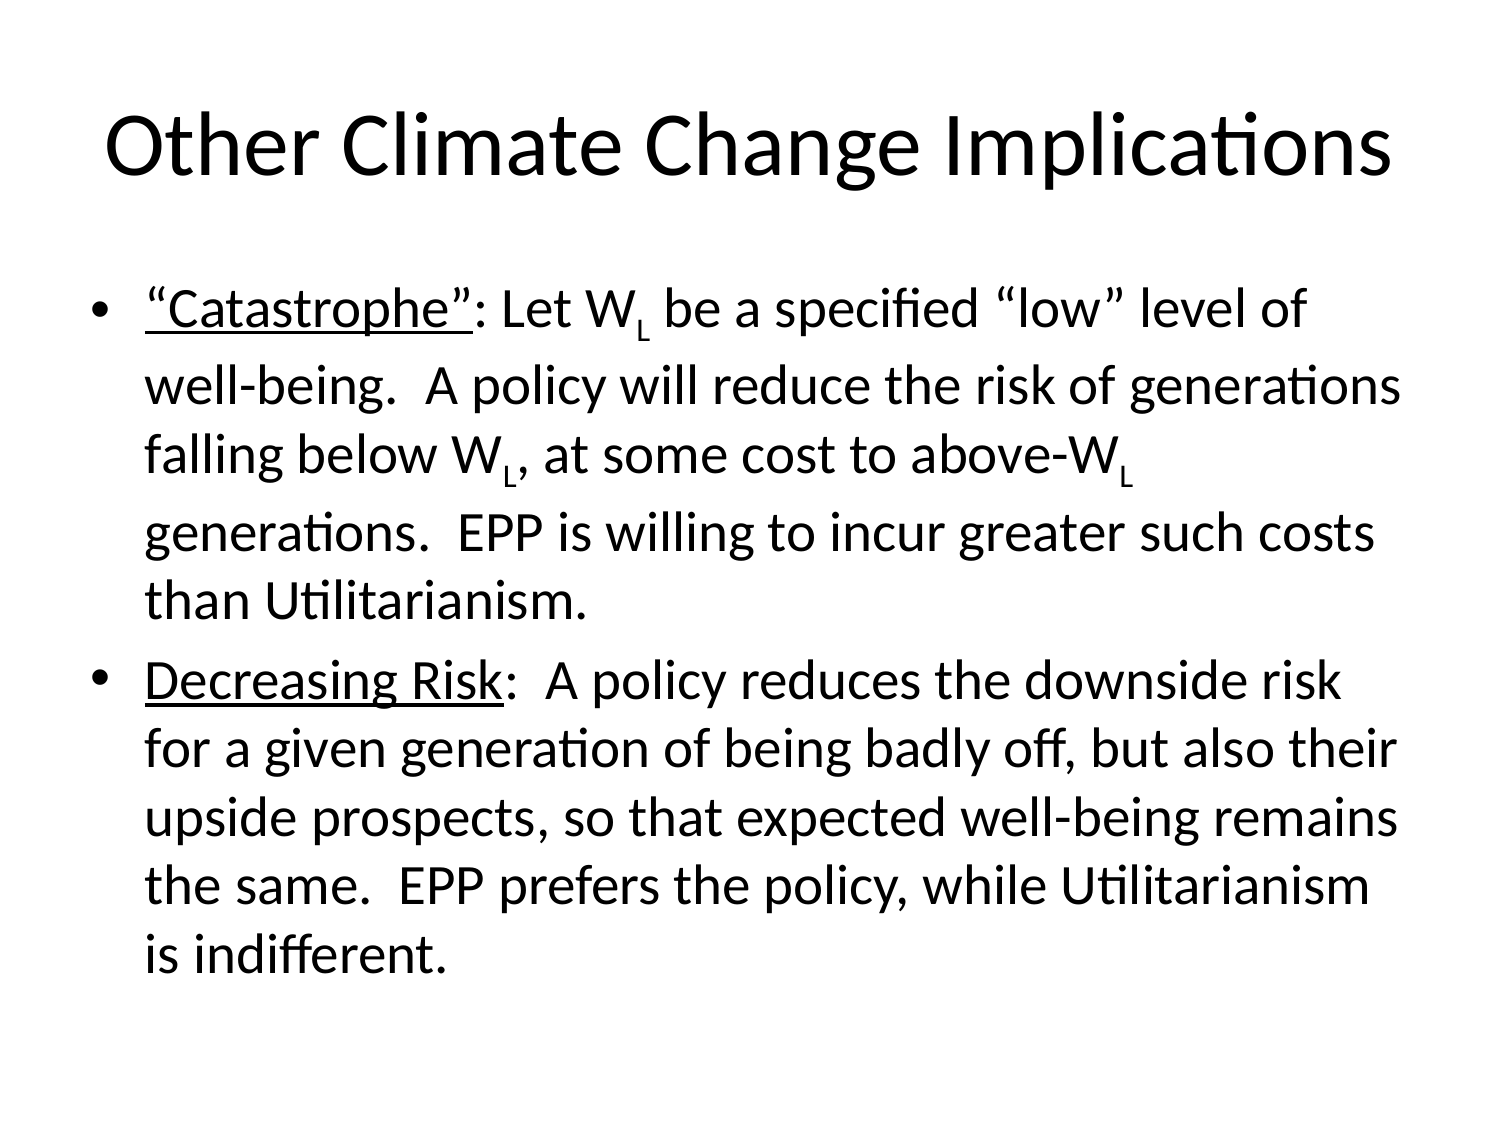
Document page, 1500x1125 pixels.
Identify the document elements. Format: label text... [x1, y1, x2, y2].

title Other Climate Change Implications [75, 45, 1425, 233]
list “Catastrophe”: Let WL be a specified “low” level of well-being. A policy will reduce the risk of generations falling below WL, at some cost to above-WL generations. EPP is willing to incur greater such costs than Utilitarianism. Decreasing Risk: A policy reduces the downside risk for a given generation of being badly off, but also their upside prospects, so that expected well-being remains the same. EPP prefers the policy, while Utilitarianism is indifferent. [75, 262, 1425, 1005]
